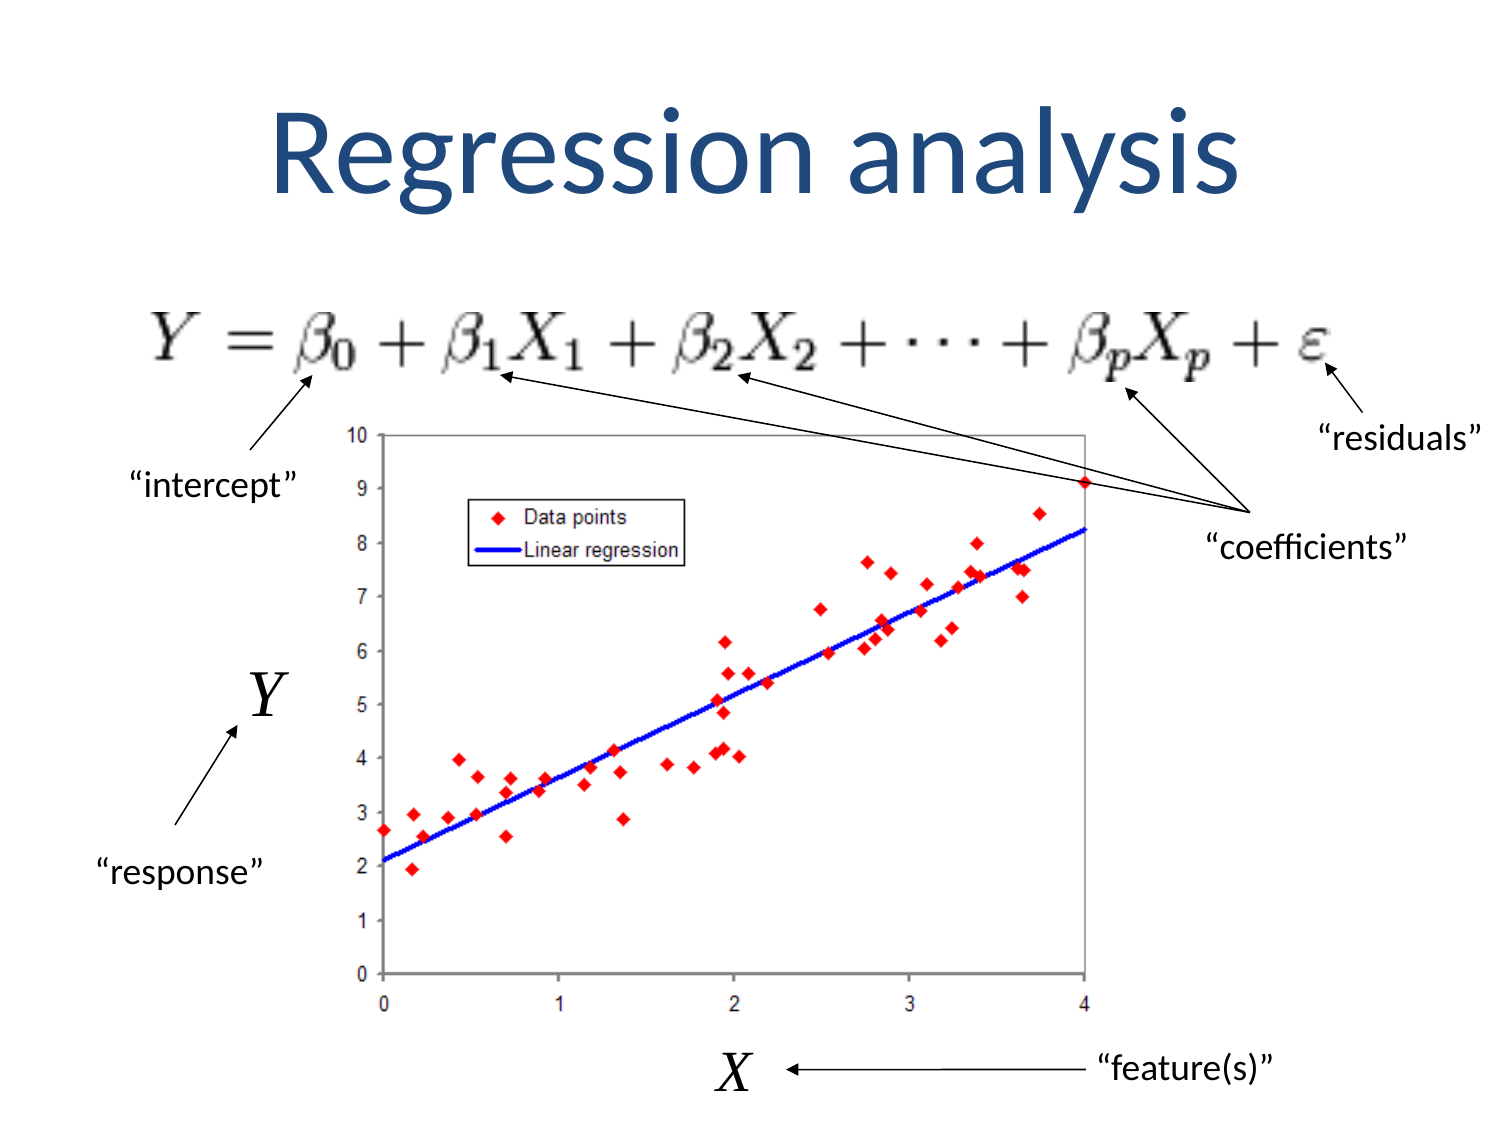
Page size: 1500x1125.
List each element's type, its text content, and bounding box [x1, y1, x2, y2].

text_box “feature(s)” [1080, 1035, 1290, 1095]
text_box “intercept” [113, 452, 313, 513]
text_box [174, 724, 238, 826]
picture [149, 312, 1331, 382]
text_box Regression analysis [62, 50, 1450, 238]
text_box [1125, 390, 1251, 513]
text_box [785, 1063, 1086, 1076]
text_box X [701, 1044, 768, 1110]
text_box “response” [79, 839, 280, 900]
text_box “residuals” [1301, 405, 1499, 466]
picture [324, 399, 1097, 1035]
text_box Y [231, 642, 298, 738]
text_box “coefficients” [1188, 514, 1424, 575]
